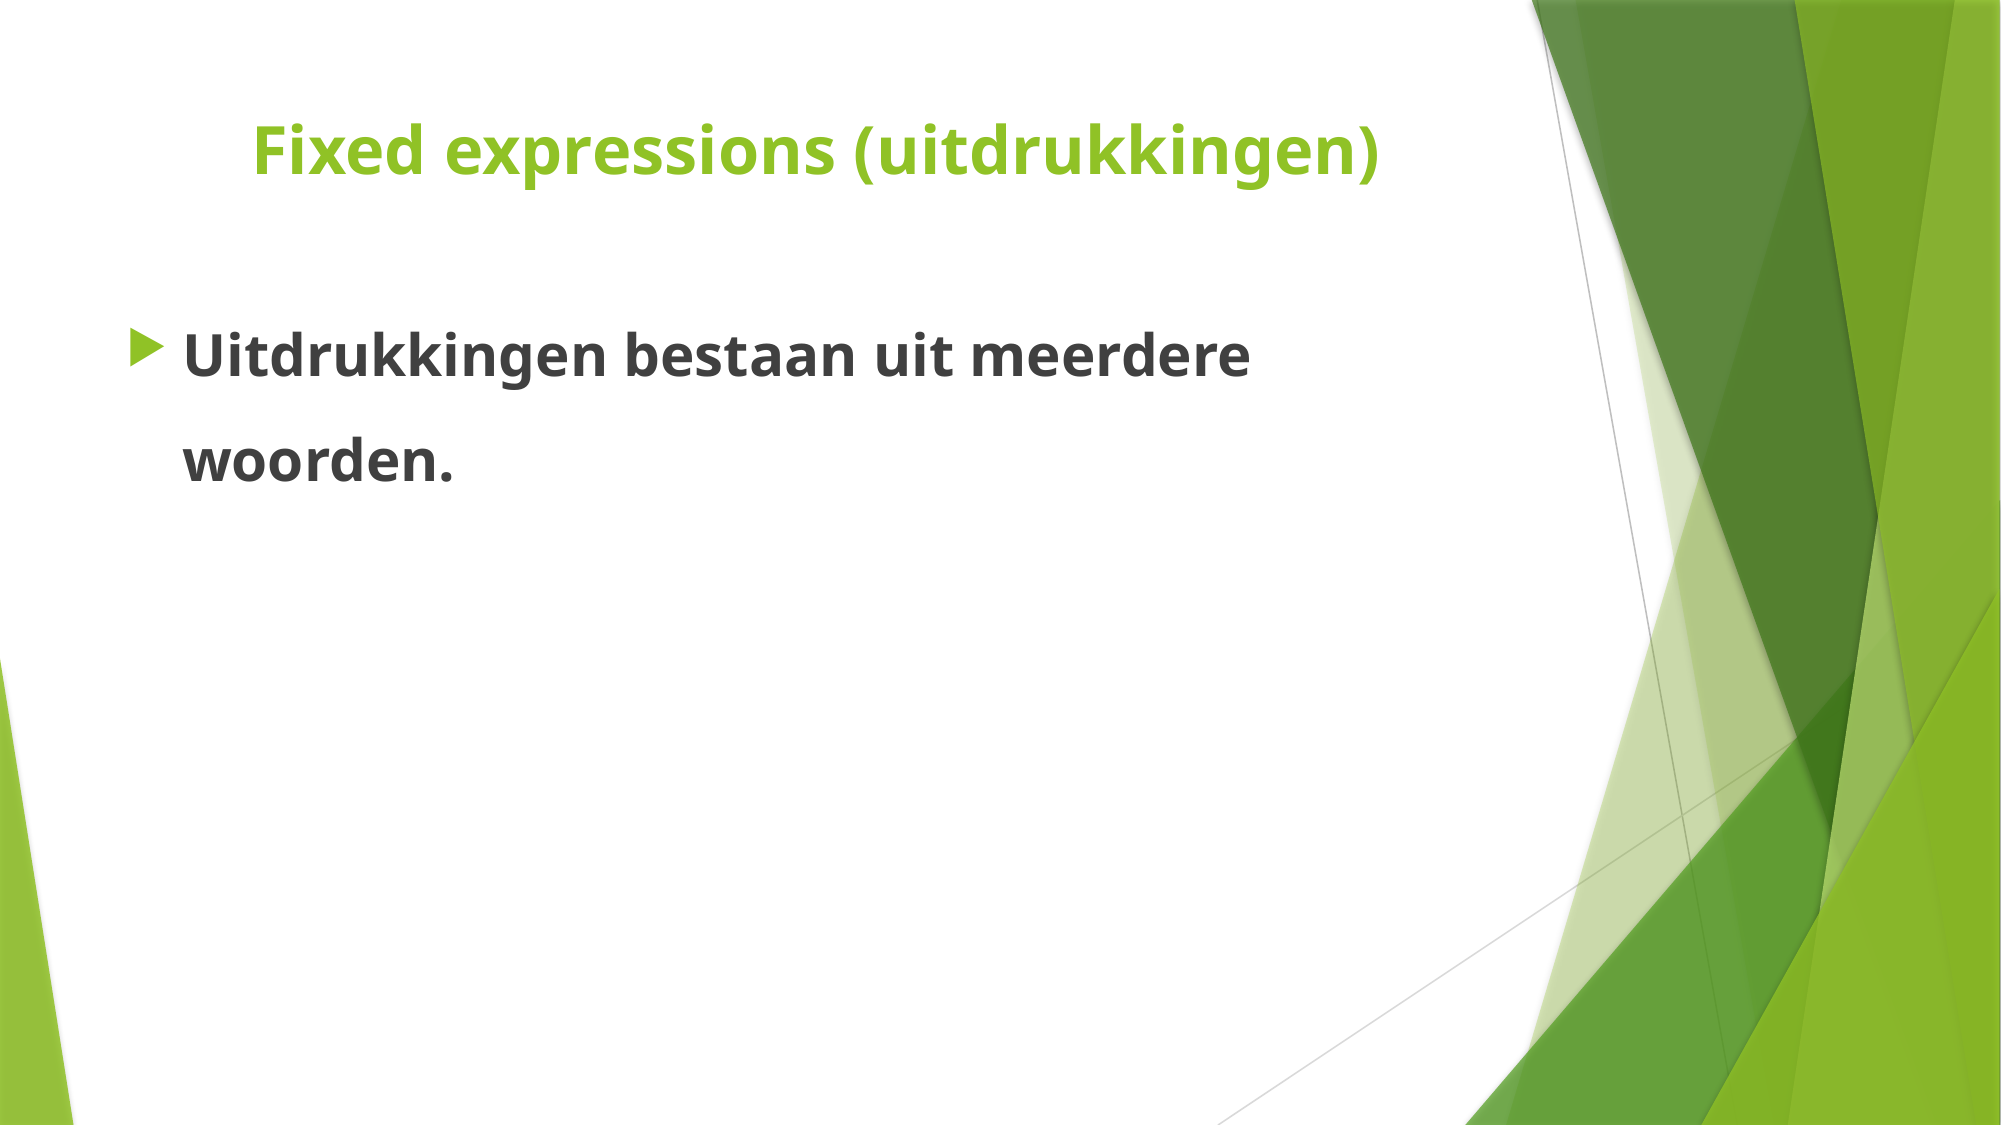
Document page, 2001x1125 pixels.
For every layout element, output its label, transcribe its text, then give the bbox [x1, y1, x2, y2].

title Fixed expressions (uitdrukkingen) [111, 99, 1522, 317]
list Uitdrukkingen bestaan uit meerdere woorden. [111, 276, 1496, 991]
